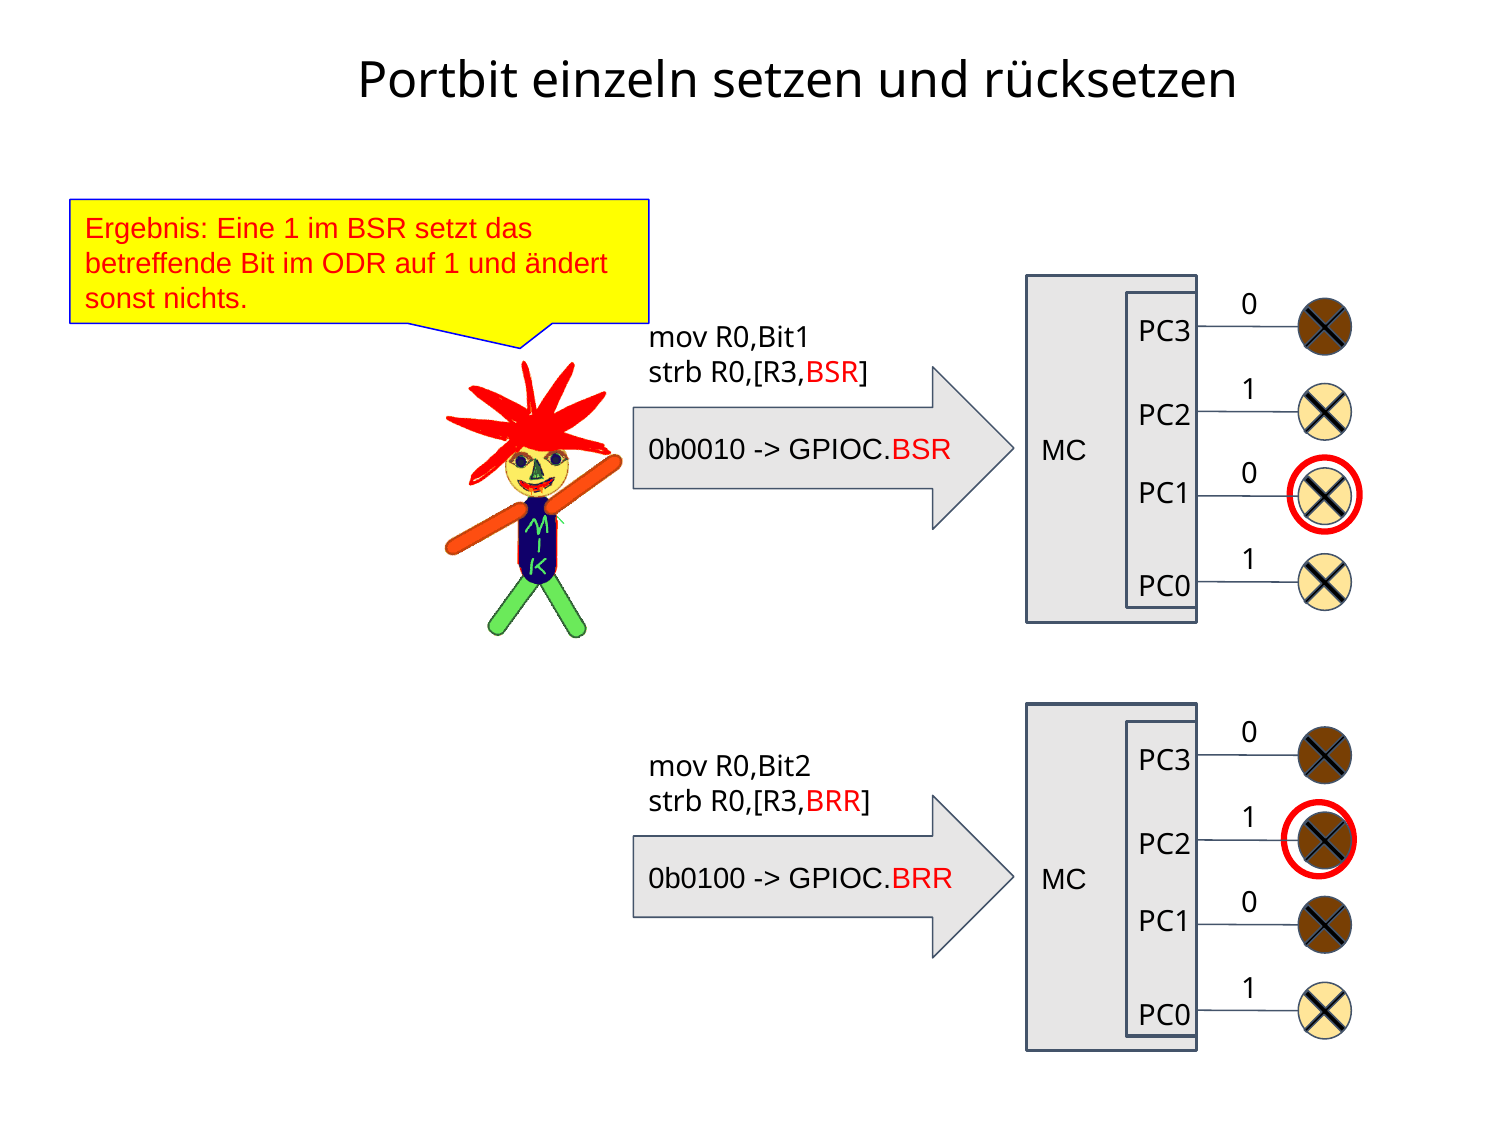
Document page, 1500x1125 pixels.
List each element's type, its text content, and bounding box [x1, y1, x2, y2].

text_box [633, 698, 1364, 1051]
title Portbit einzeln setzen und rücksetzen [160, 41, 1436, 116]
text_box Ergebnis: Eine 1 im BSR setzt das betreffende Bit im ODR auf 1 und ändert sonst nichts. [69, 199, 649, 349]
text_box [633, 269, 1364, 623]
picture [426, 352, 634, 645]
